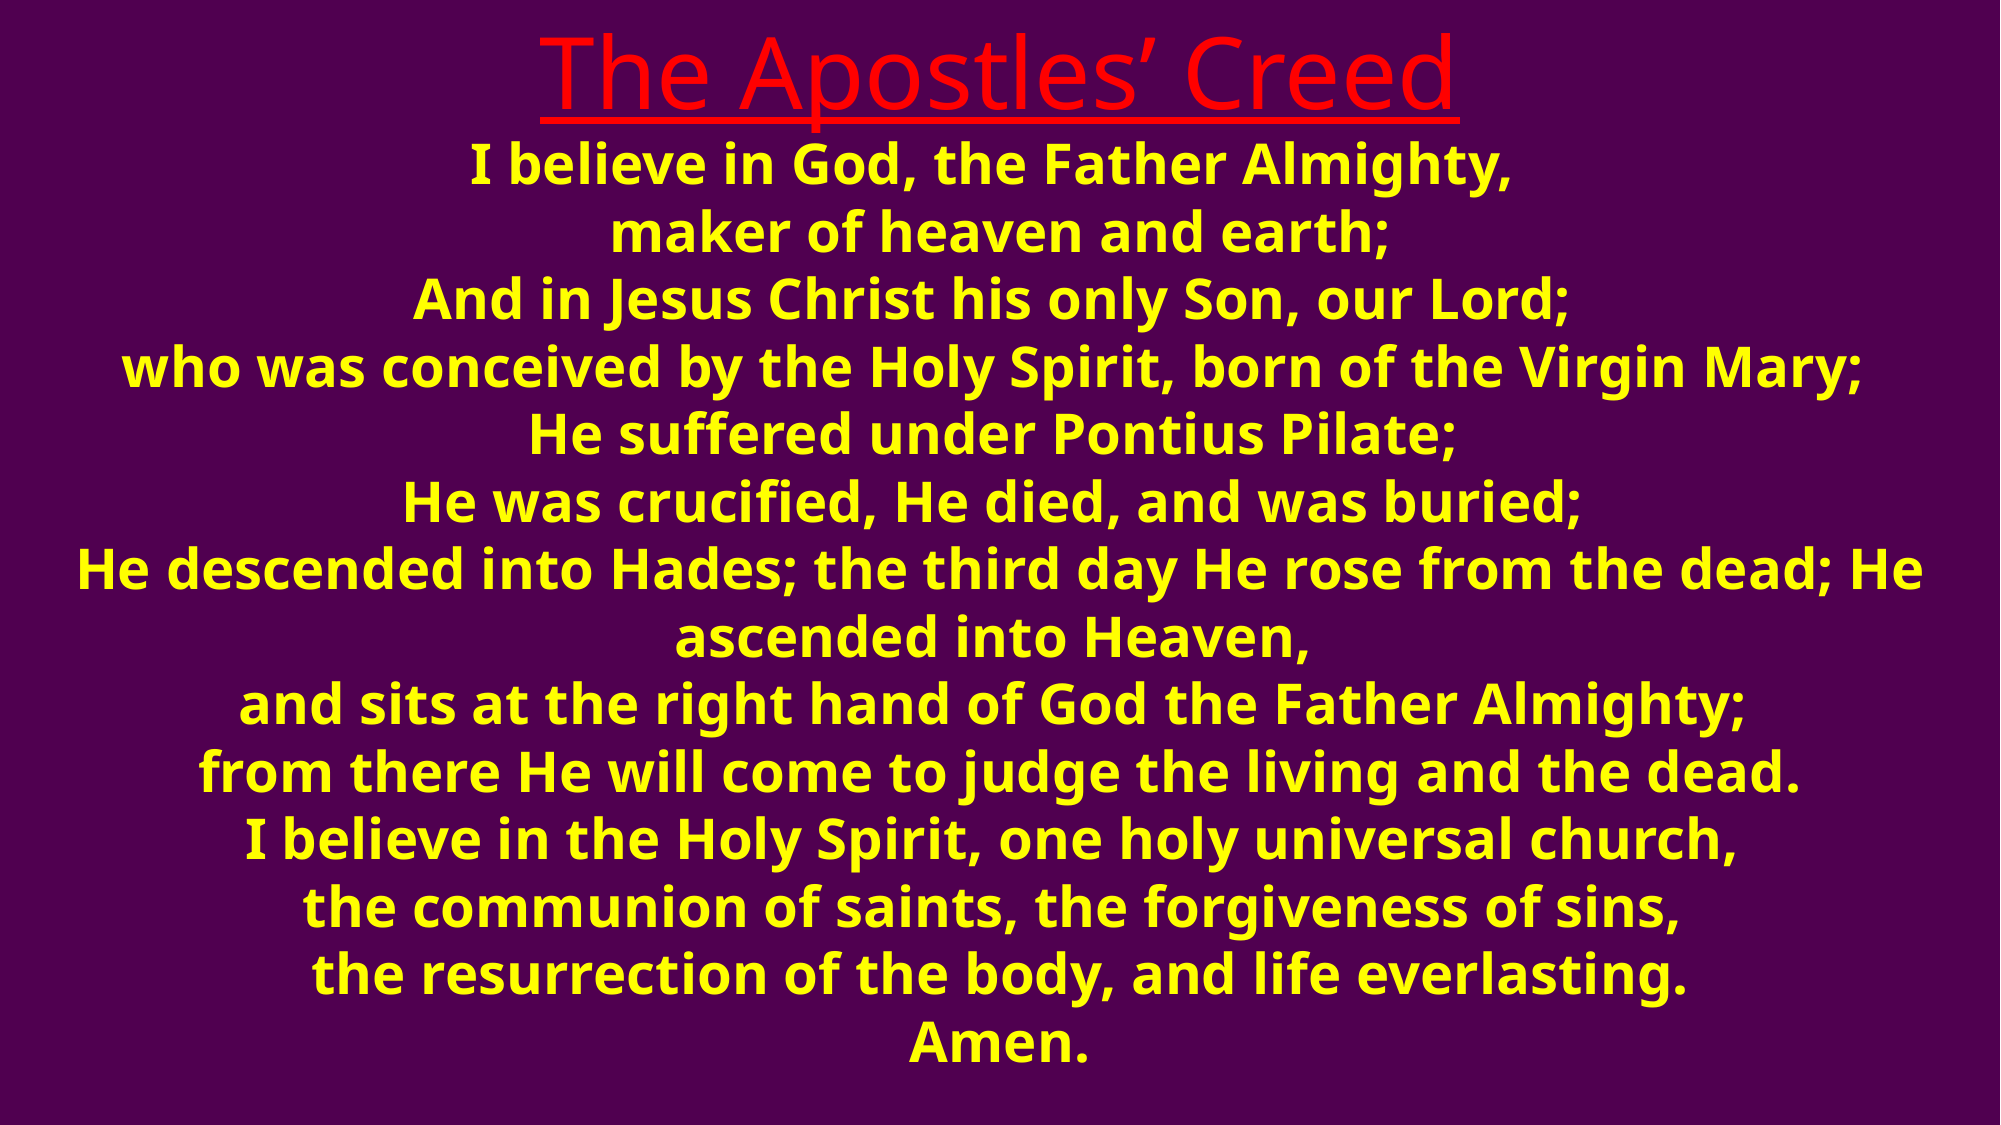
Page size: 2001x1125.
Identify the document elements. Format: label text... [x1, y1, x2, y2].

title The Apostles’ Creed [0, 0, 2000, 120]
text_box I believe in God, the Father Almighty, maker of heaven and earth; And in Jesus Christ his only Son, our Lord; who was conceived by the Holy Spirit, born of the Virgin Mary; He suffered under Pontius Pilate; He was crucified, He died, and was buried; He descended into Hades; the third day He rose from the dead; He ascended into Heaven, and sits at the right hand of God the Father Almighty; from there He will come to judge the living and the dead. I believe in the Holy Spirit, one holy universal church, the communion of saints, the forgiveness of sins, the resurrection of the body, and life everlasting. Amen. [0, 120, 2000, 1081]
